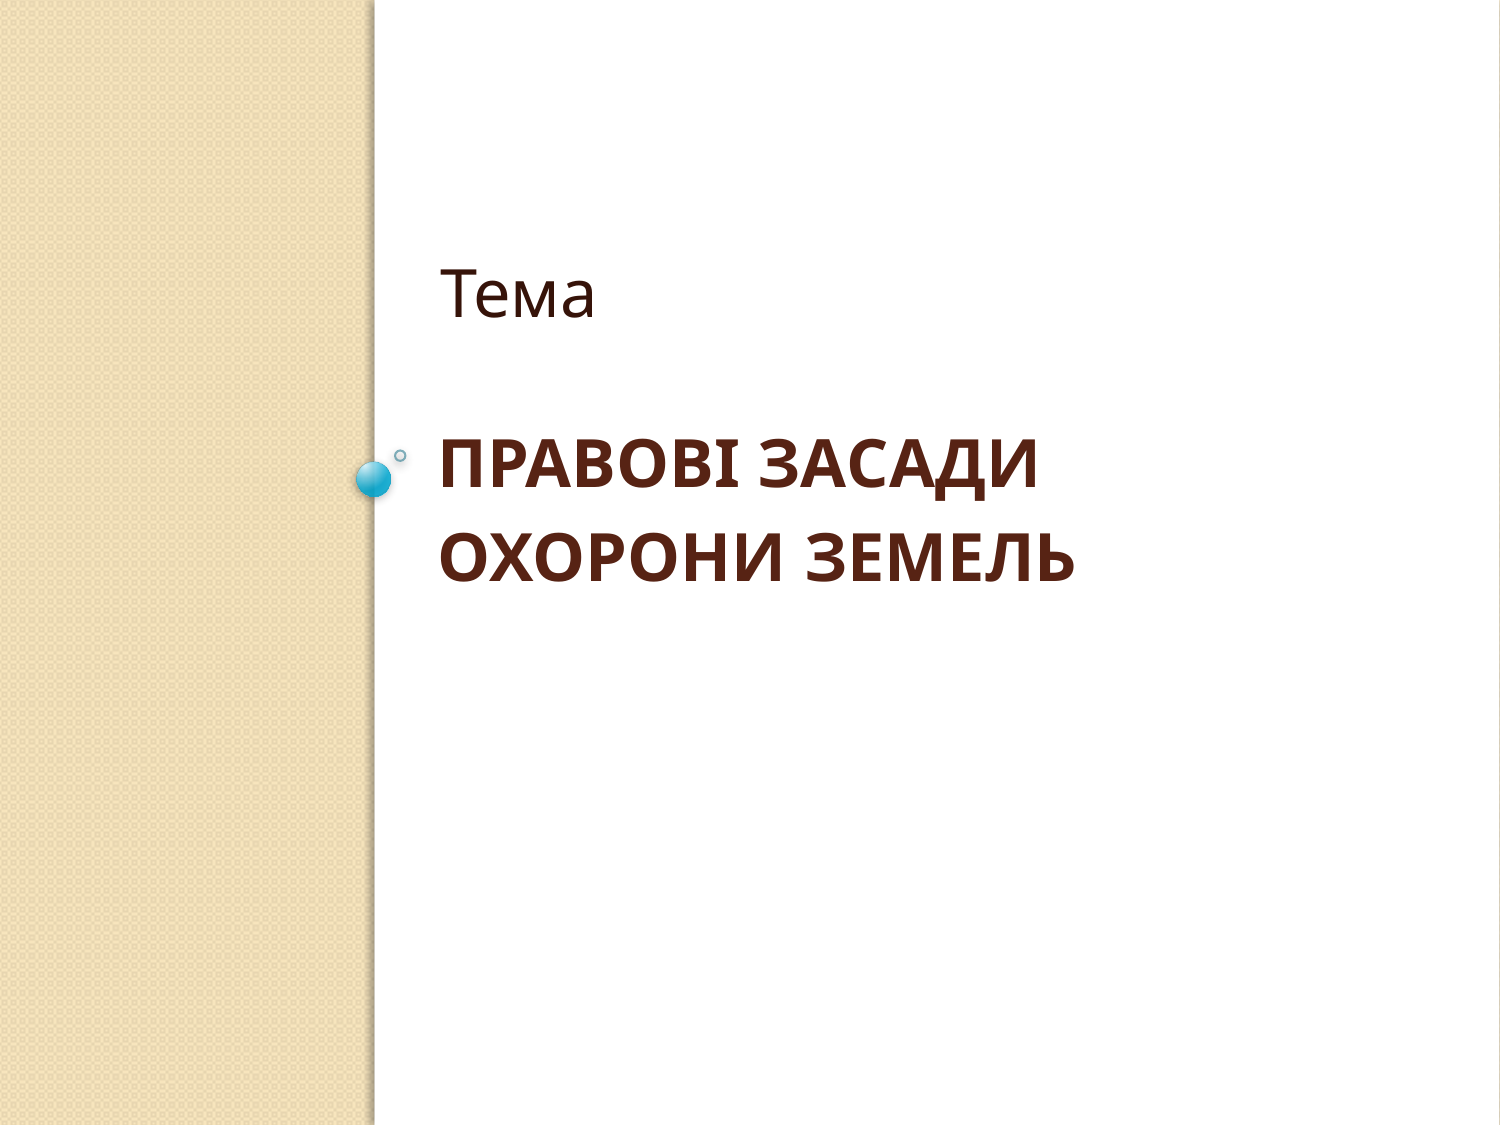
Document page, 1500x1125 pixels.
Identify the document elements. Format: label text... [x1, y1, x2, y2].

title Правові засади охорони земель [422, 339, 1473, 681]
list Тема [422, 90, 1474, 339]
